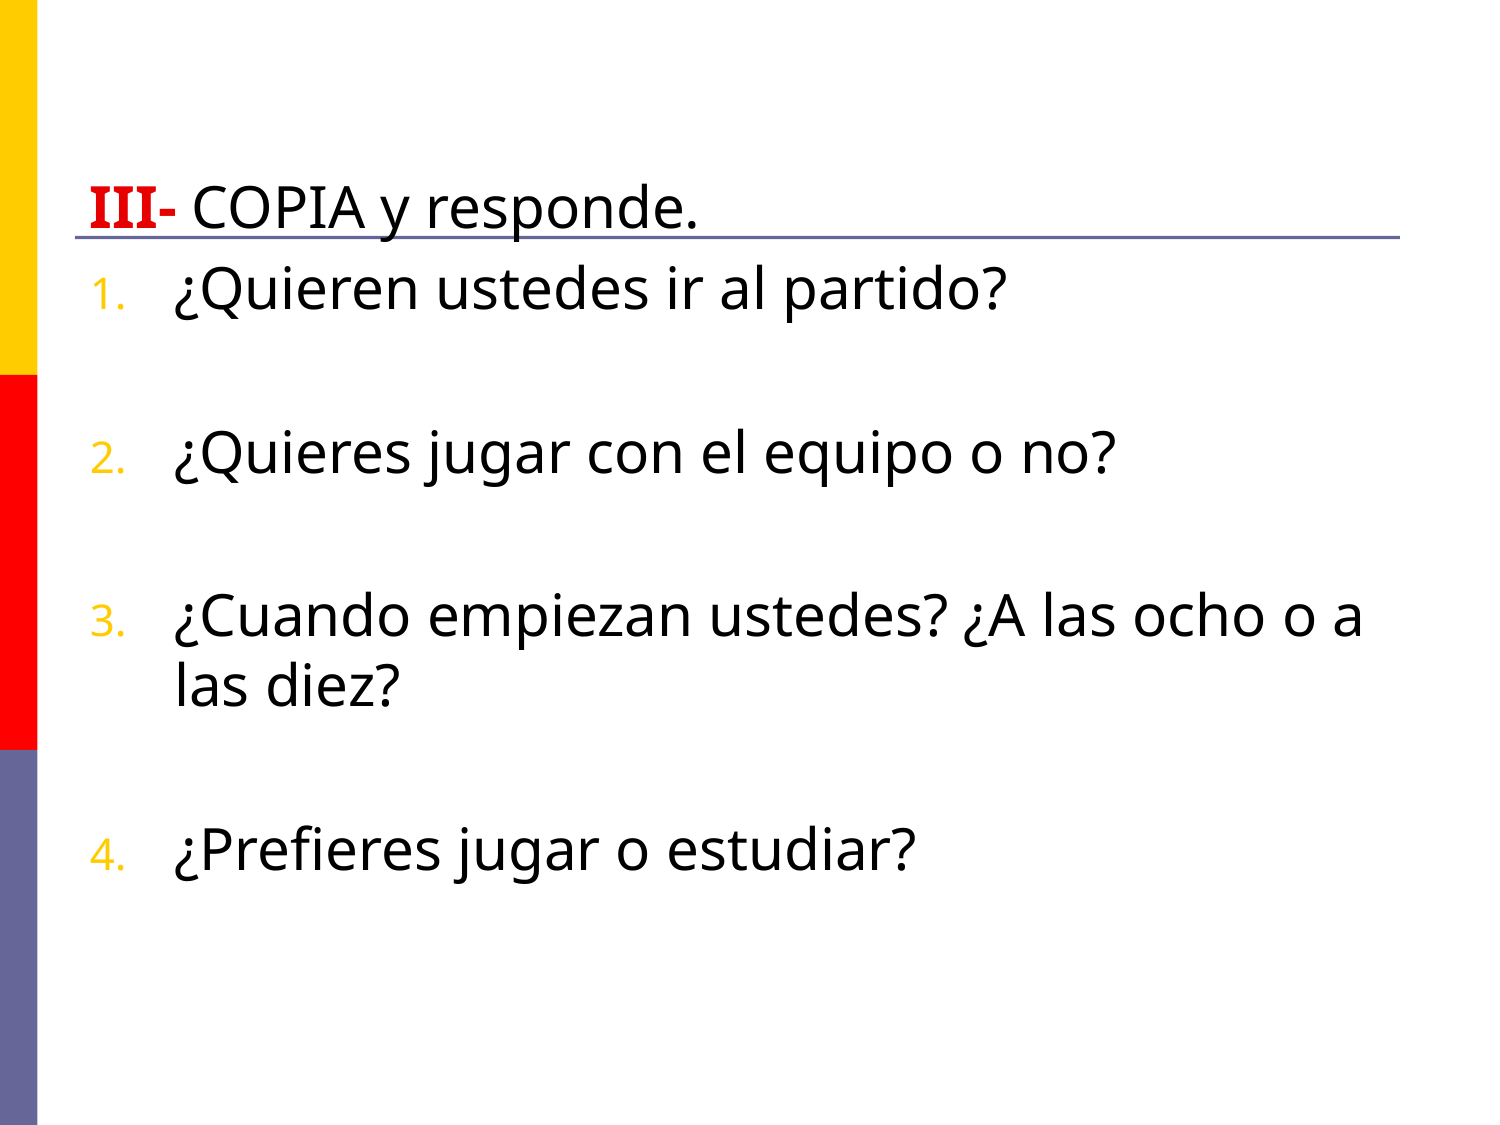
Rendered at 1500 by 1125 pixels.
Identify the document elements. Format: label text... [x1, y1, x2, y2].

text_box III- COPIA y responde. ¿Quieren ustedes ir al partido? ¿Quieres jugar con el equipo o no? ¿Cuando empiezan ustedes? ¿A las ocho o a las diez? ¿Prefieres jugar o estudiar? [74, 162, 1425, 906]
